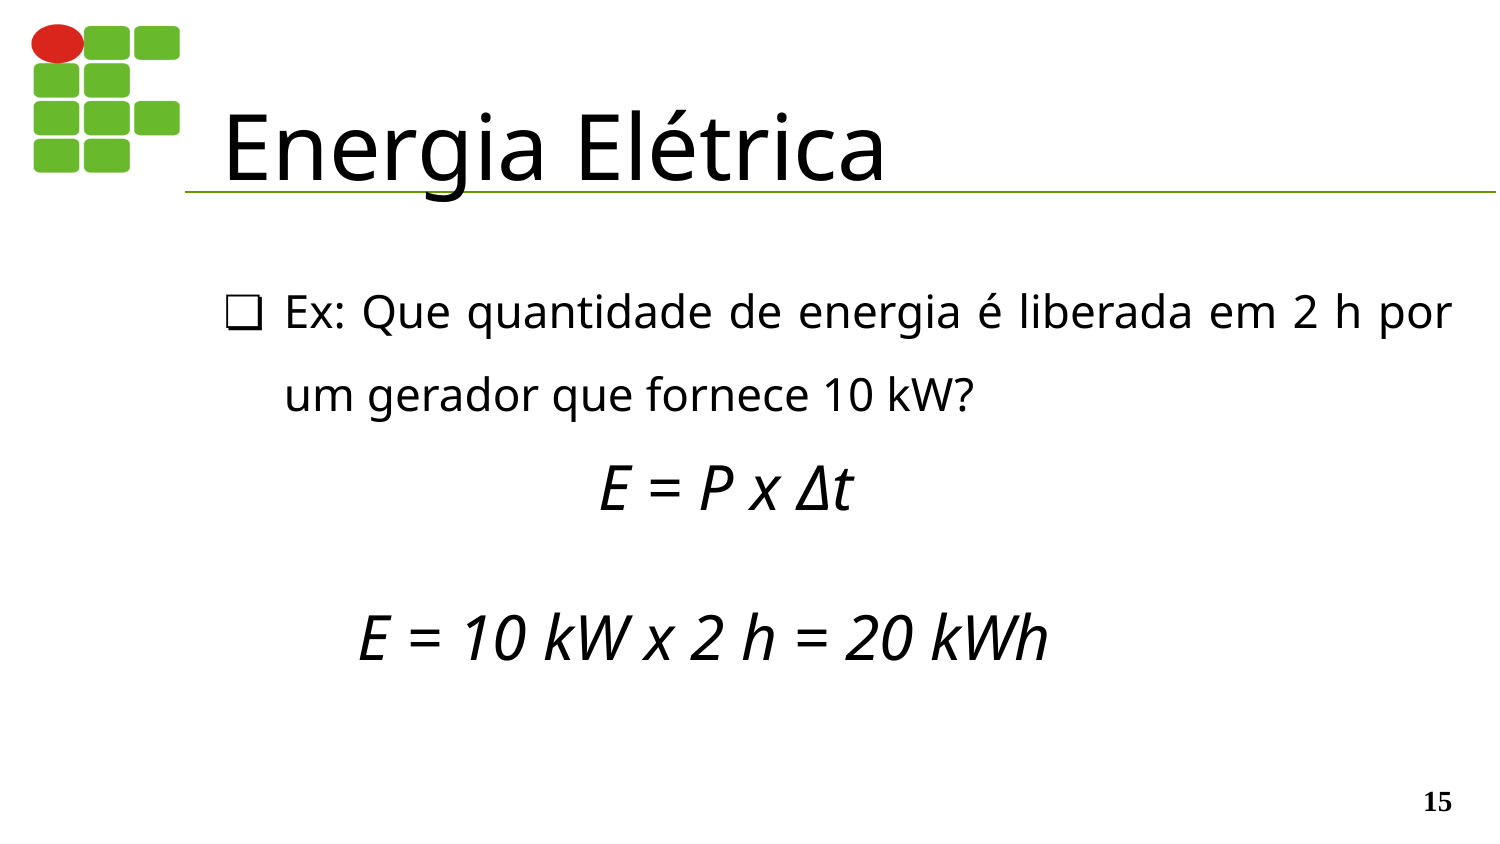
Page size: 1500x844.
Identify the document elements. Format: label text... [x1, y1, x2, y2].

picture [29, 23, 182, 174]
title Energia Elétrica [206, 26, 1468, 207]
text_box E = 10 kW x 2 h = 20 kWh [342, 583, 1158, 696]
text_box ‹#› [1397, 768, 1468, 825]
text_box E = P x Δt [583, 433, 917, 546]
list Ex: Que quantidade de energia é liberada em 2 h por um gerador que fornece 10 kW? [193, 248, 1469, 413]
